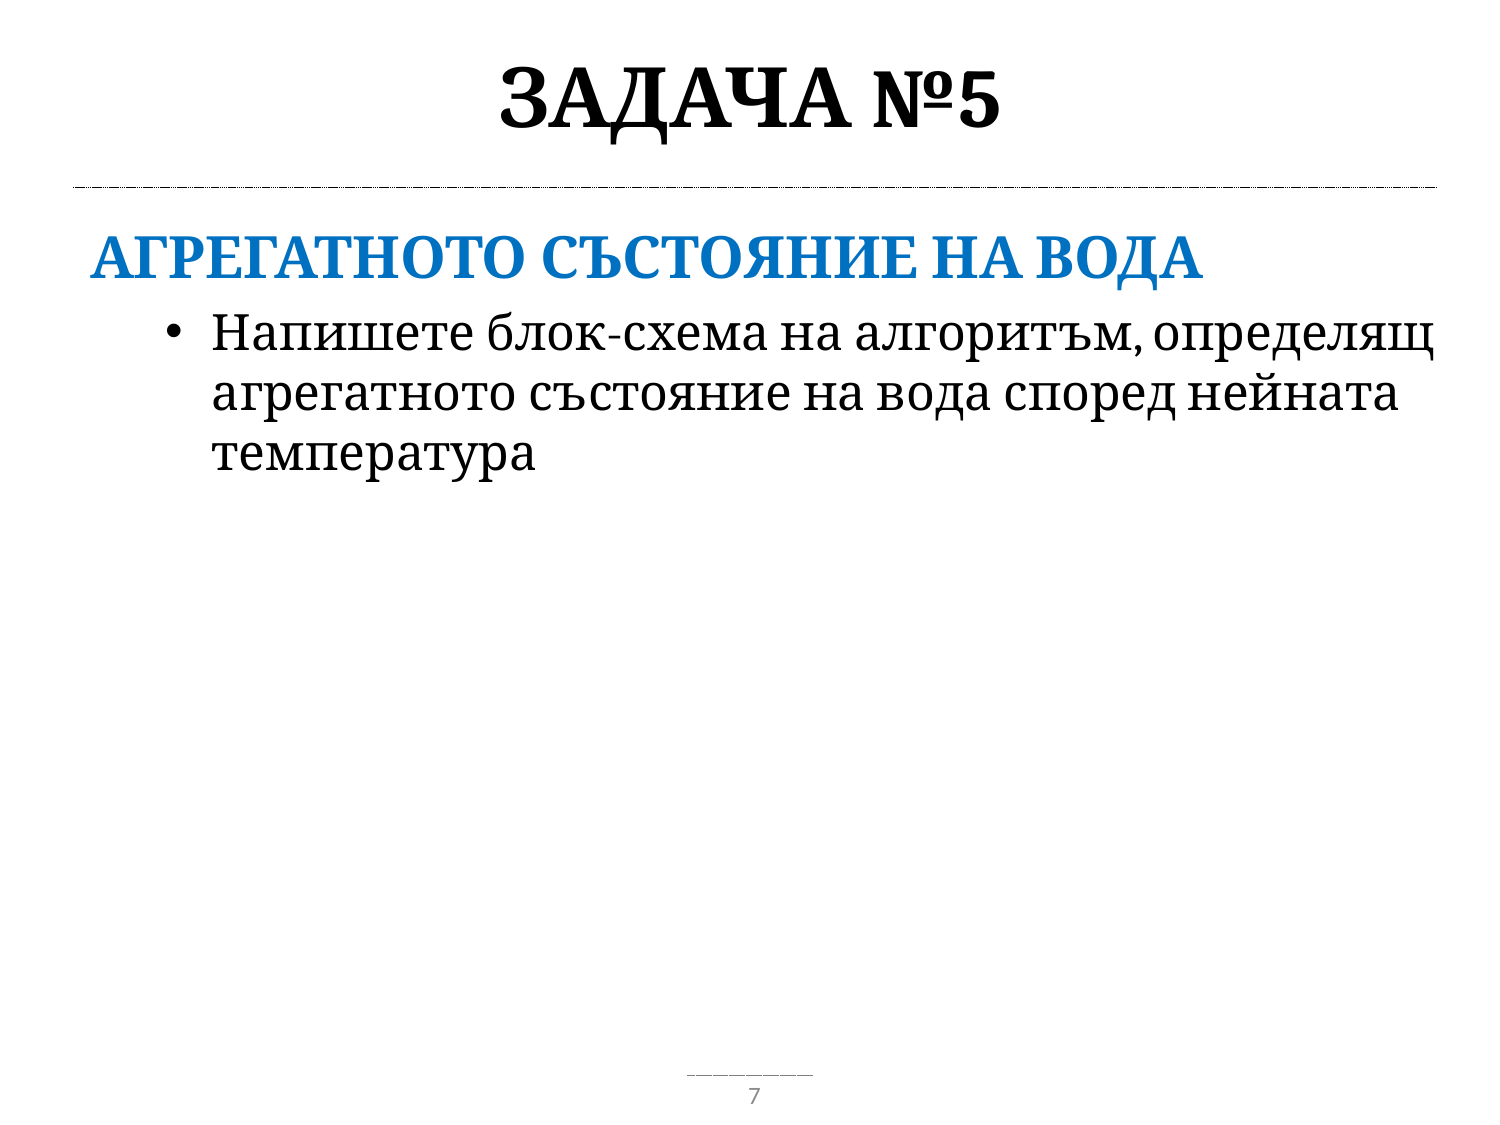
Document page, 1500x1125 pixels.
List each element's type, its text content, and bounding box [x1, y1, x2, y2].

title Задача №5 [0, 0, 1500, 188]
list Агрегатното състояние на вода Напишете блок-схема на алгоритъм, определящ агрегатното състояние на вода според нейната температура [75, 212, 1450, 1063]
slide_number 7 [579, 1065, 930, 1125]
